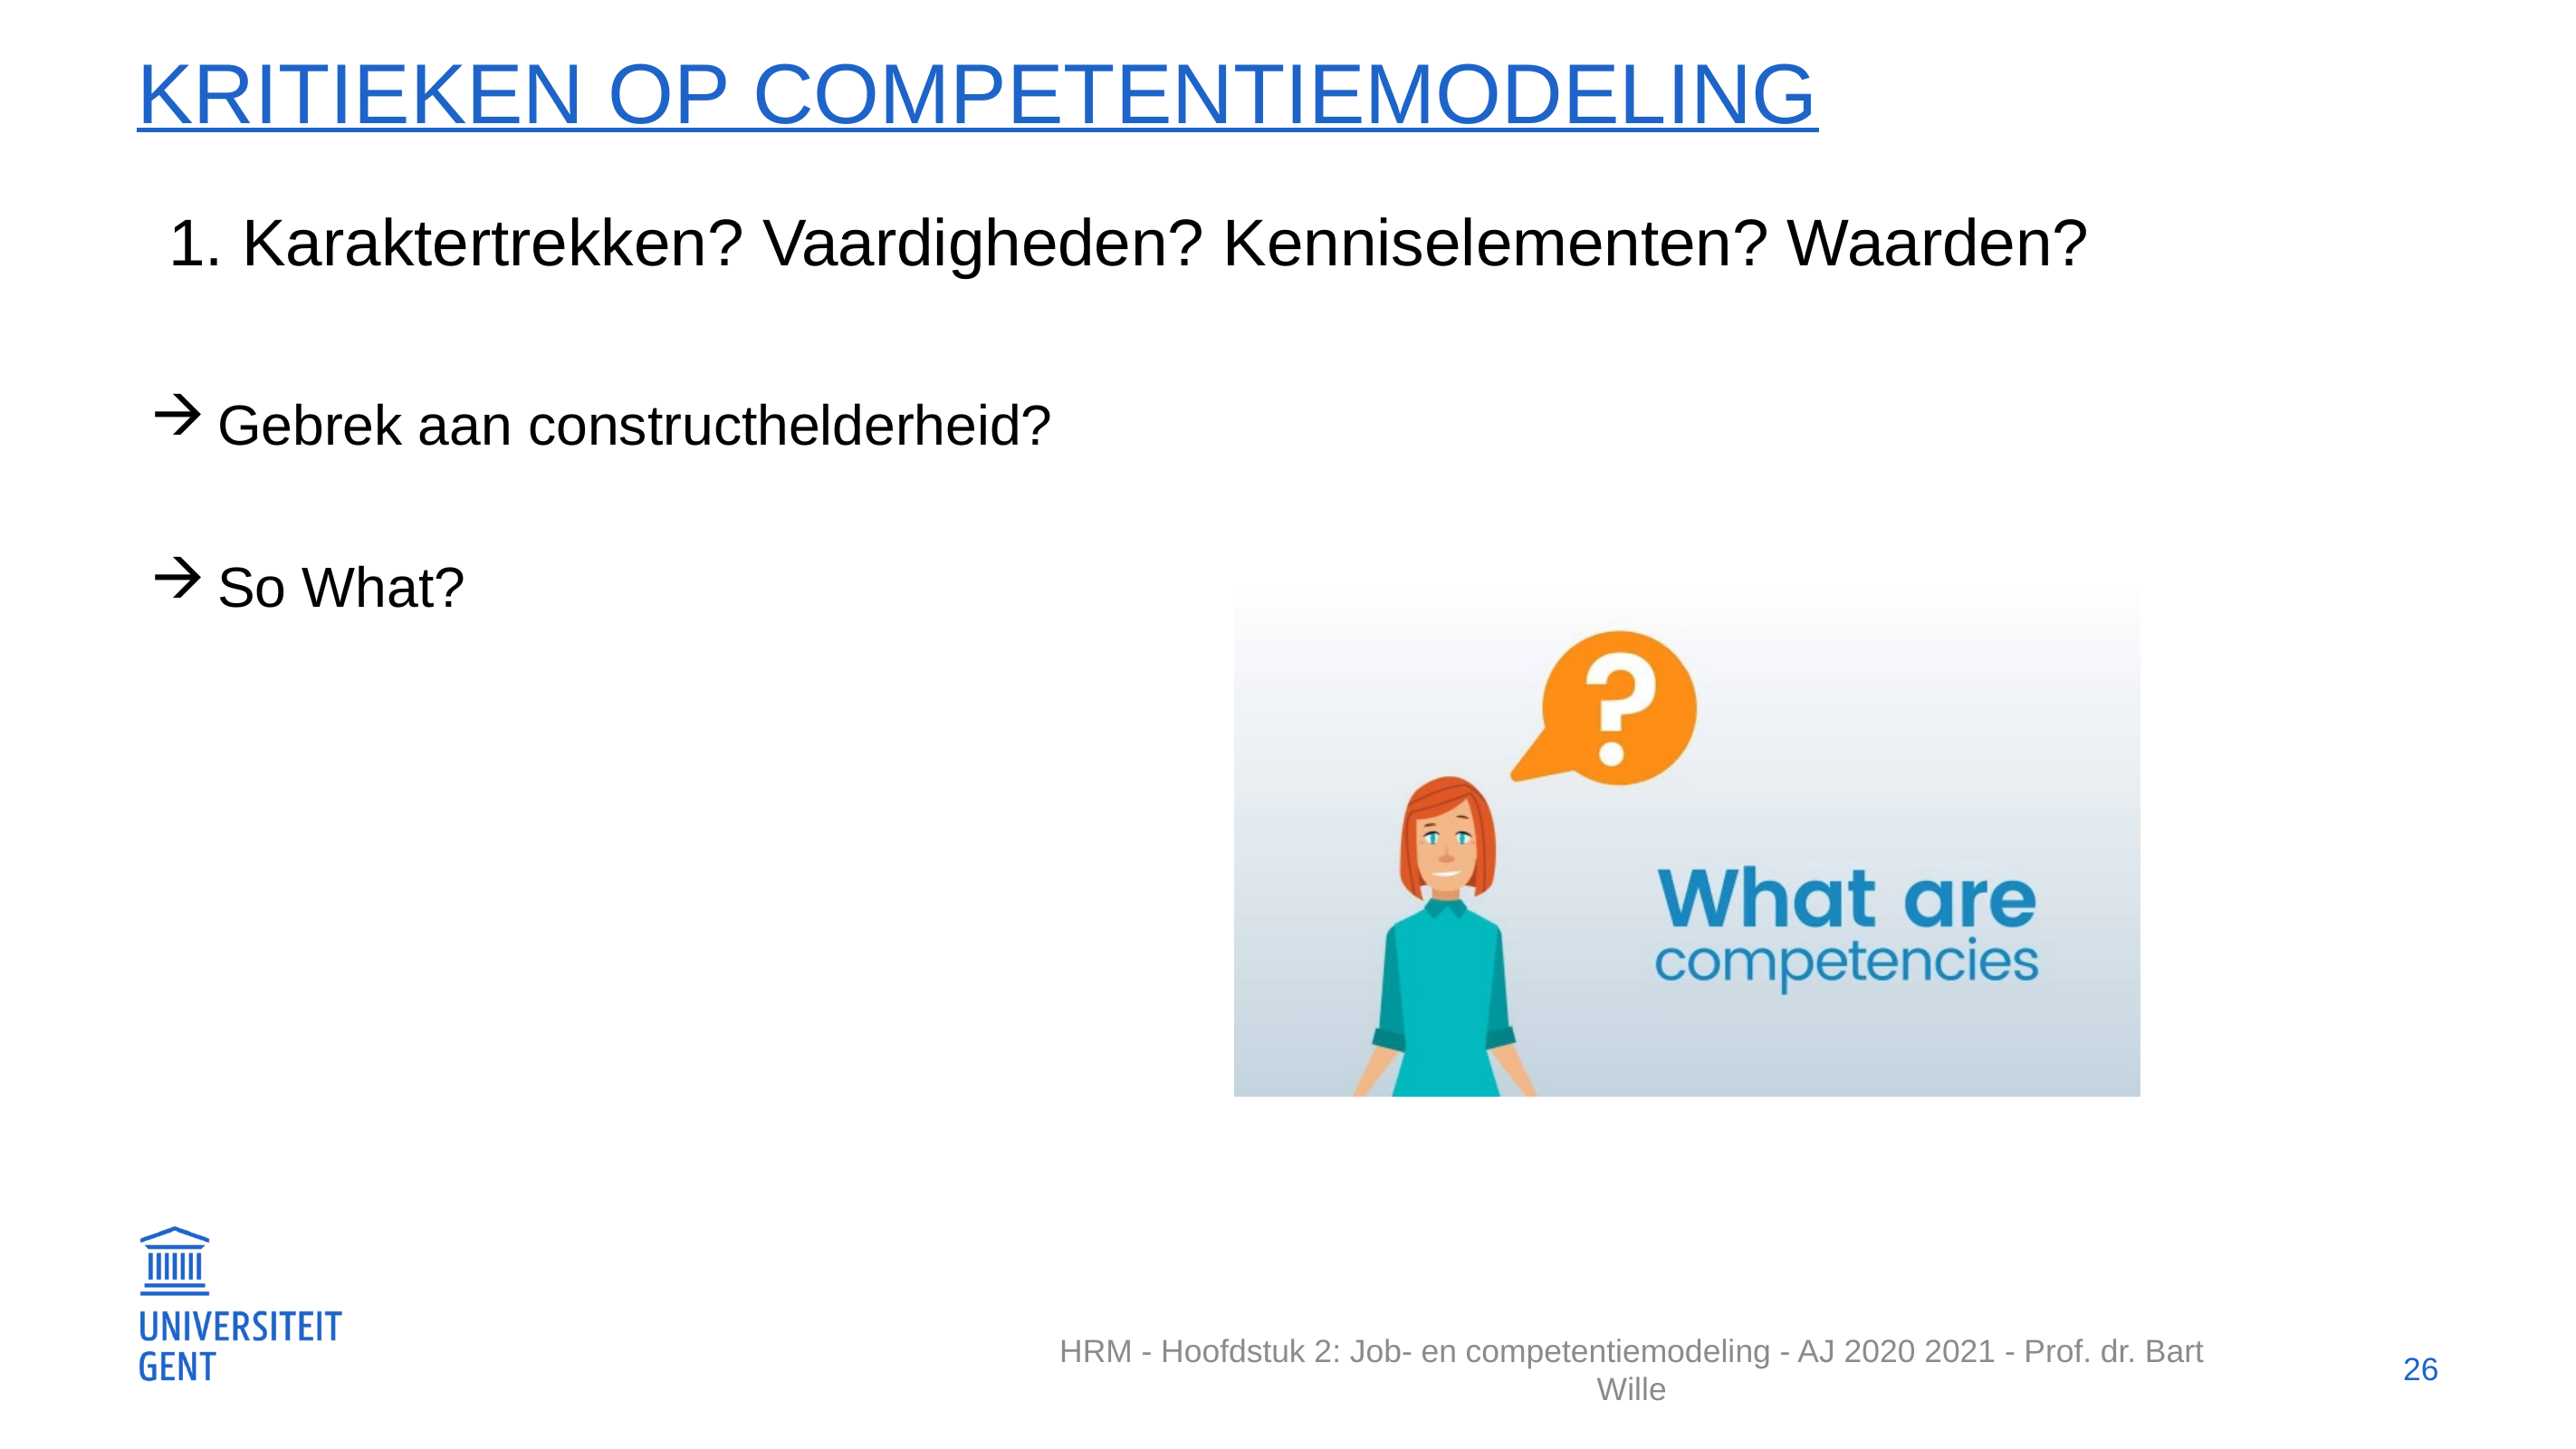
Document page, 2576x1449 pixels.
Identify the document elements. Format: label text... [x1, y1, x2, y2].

list 1. Karaktertrekken? Vaardigheden? Kenniselementen? Waarden? Gebrek aan constructhelderheid? So What? [124, 177, 2456, 1173]
title Kritieken op CoMpetentiemodeling [123, 20, 2456, 149]
slide_number 26 [2315, 1329, 2453, 1407]
footer HRM - Hoofdstuk 2: Job- en competentiemodeling - AJ 2020 2021 - Prof. dr. Bart Wille [1011, 1336, 2253, 1402]
picture [72, 1174, 415, 1449]
picture [1234, 587, 2140, 1097]
